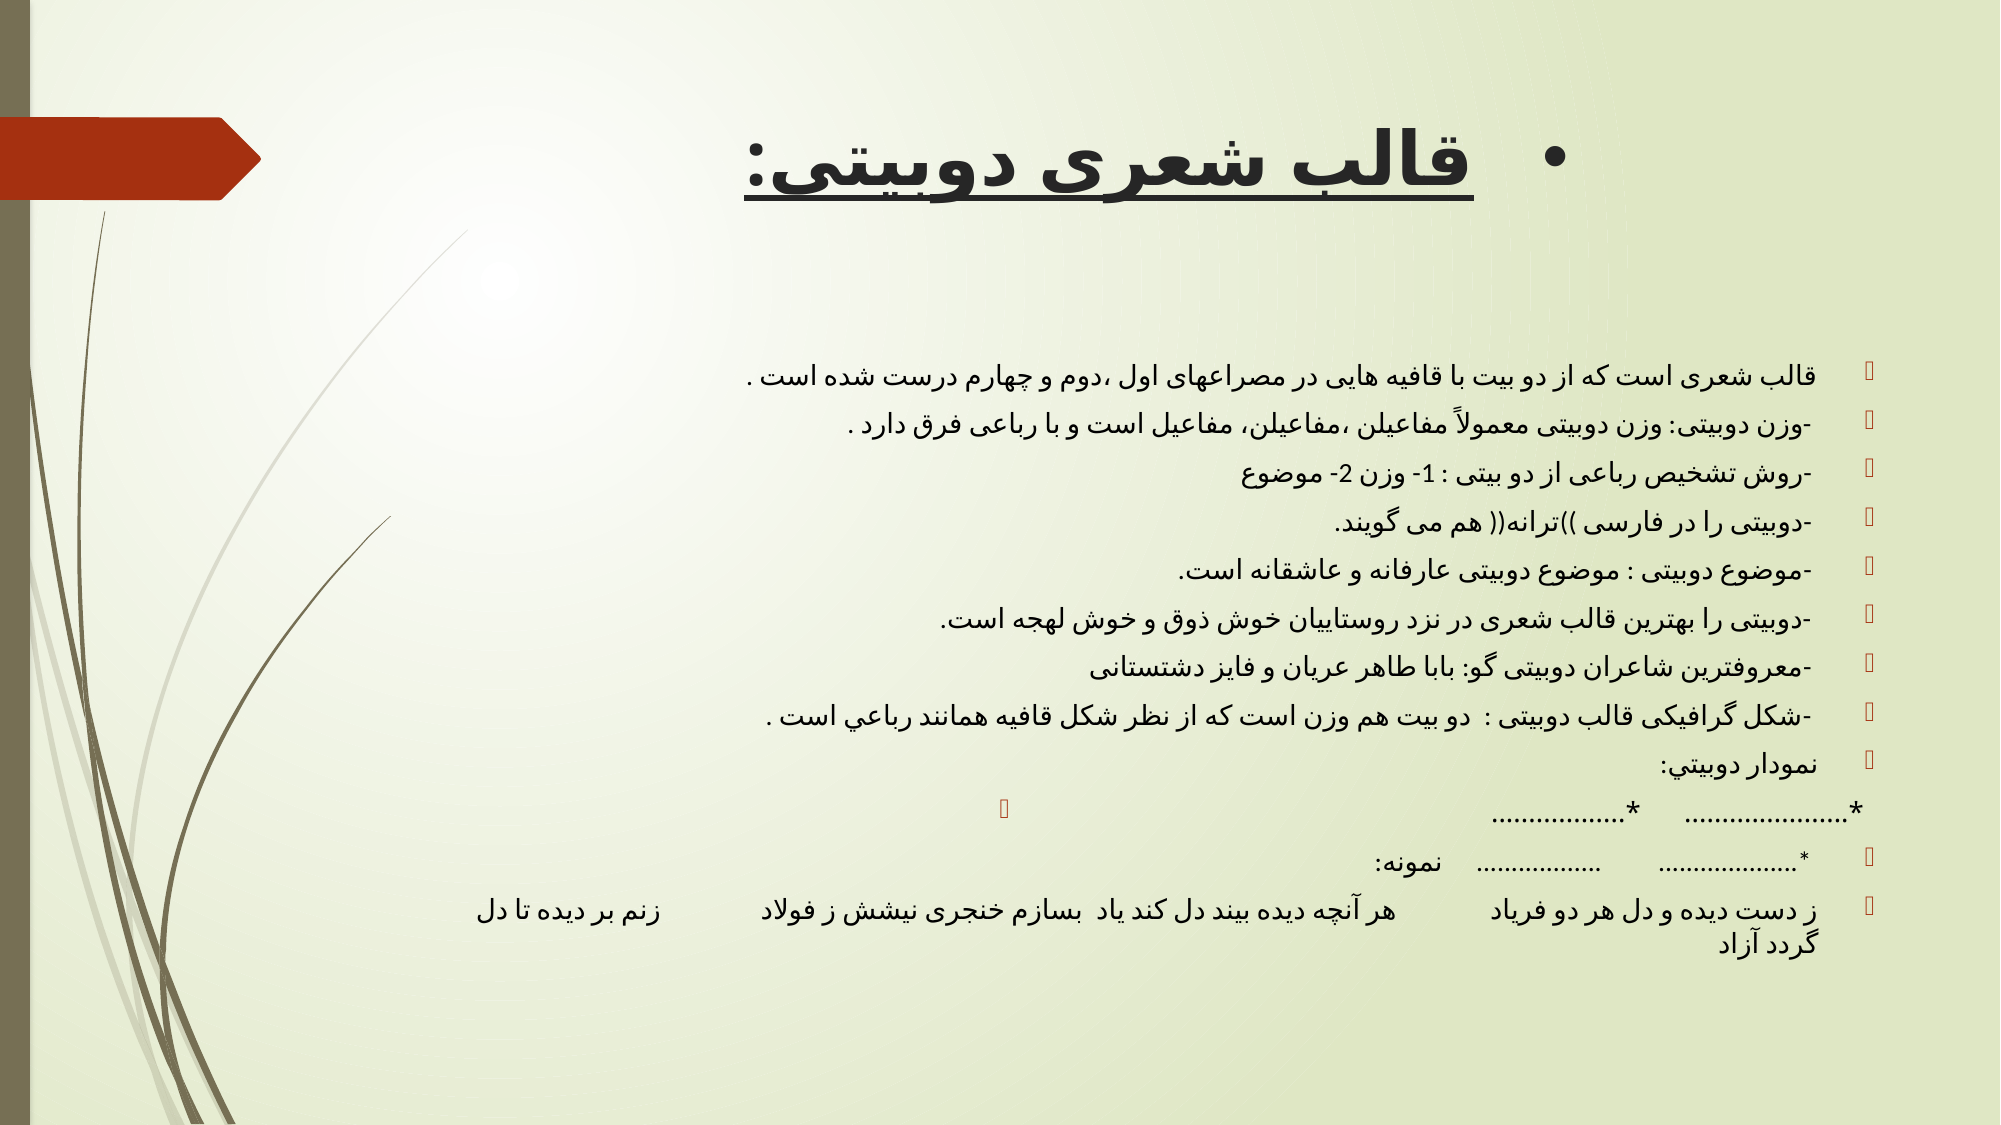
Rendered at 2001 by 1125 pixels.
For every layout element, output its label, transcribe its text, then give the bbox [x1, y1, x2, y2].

title قالب شعری دوبیتی: [425, 102, 1888, 313]
list قالب شعری است که از دو بیت با قافیه هایی در مصراعهای اول ،دوم و چهارم درست شده است . -وزن دوبیتی: وزن دوبیتی معمولاً مفاعیلن ،مفاعیلن، مفاعیل است و با رباعی فرق دارد . -روش تشخیص رباعی از دو بیتی : 1- وزن 2- موضوع -دوبیتی را در فارسی ))ترانه(( هم می گویند. -موضوع دوبیتی : موضوع دوبیتی عارفانه و عاشقانه است. -دوبیتی را بهترین قالب شعری در نزد روستاییان خوش ذوق و خوش لهجه است. -معروفترین شاعران دوبیتی گو: بابا طاهر عریان و فایز دشتستانی -شکل گرافیکی قالب دوبیتی : دو بیت هم وزن است كه از نظر شكل قافیه همانند رباعي است . نمودار دوبیتي: ..................* ......................* *.................... .................. نمونه: ز دست دیده و دل هر دو فریاد هر آنچه دیده بیند دل کند یاد بسازم خنجری نیشش ز فولاد زنم بر دیده تا دل گردد آزاد [424, 350, 1888, 970]
